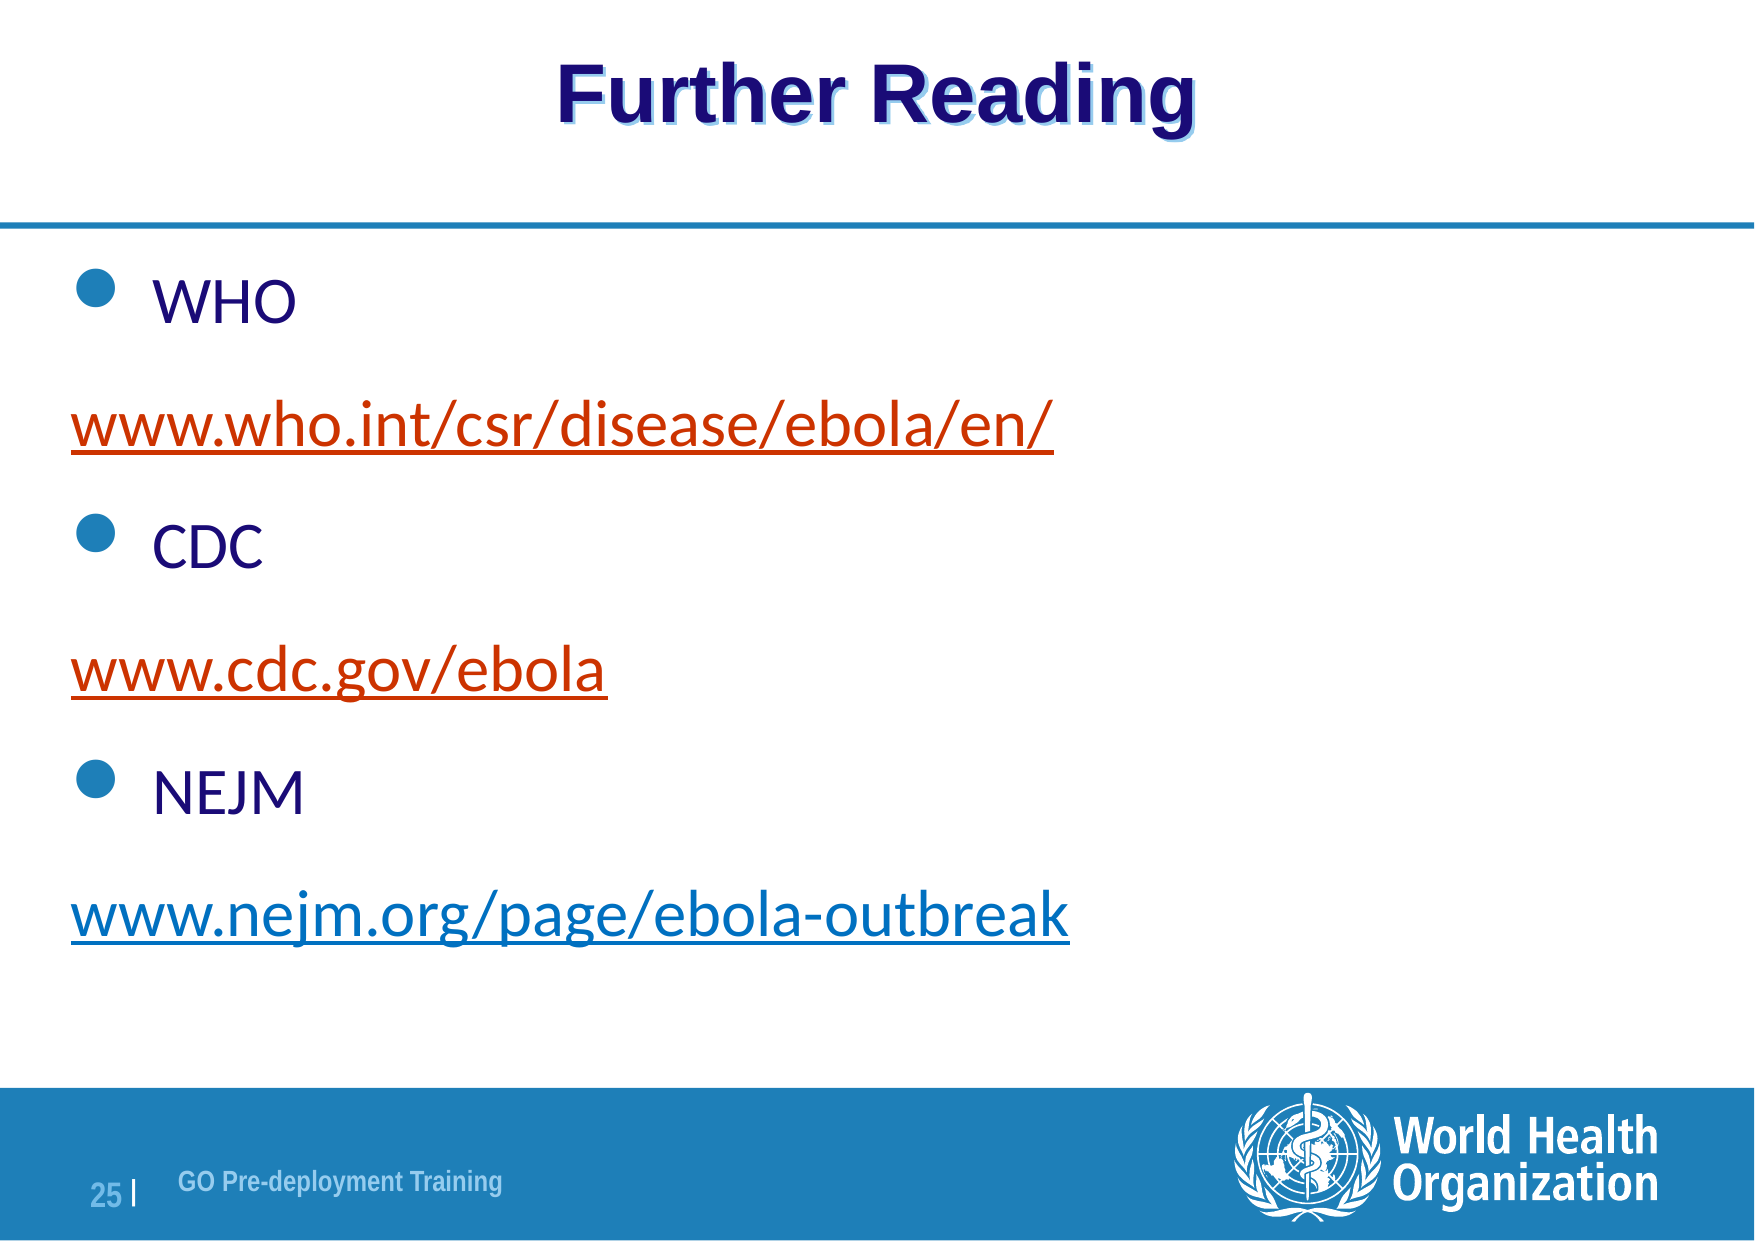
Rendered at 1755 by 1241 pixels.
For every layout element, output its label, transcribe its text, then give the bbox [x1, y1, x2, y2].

title Further Reading [0, 0, 1755, 178]
list WHO www.who.int/csr/disease/ebola/en/ CDC www.cdc.gov/ebola NEJM www.nejm.org/page/ebola-outbreak [70, 256, 1673, 1138]
